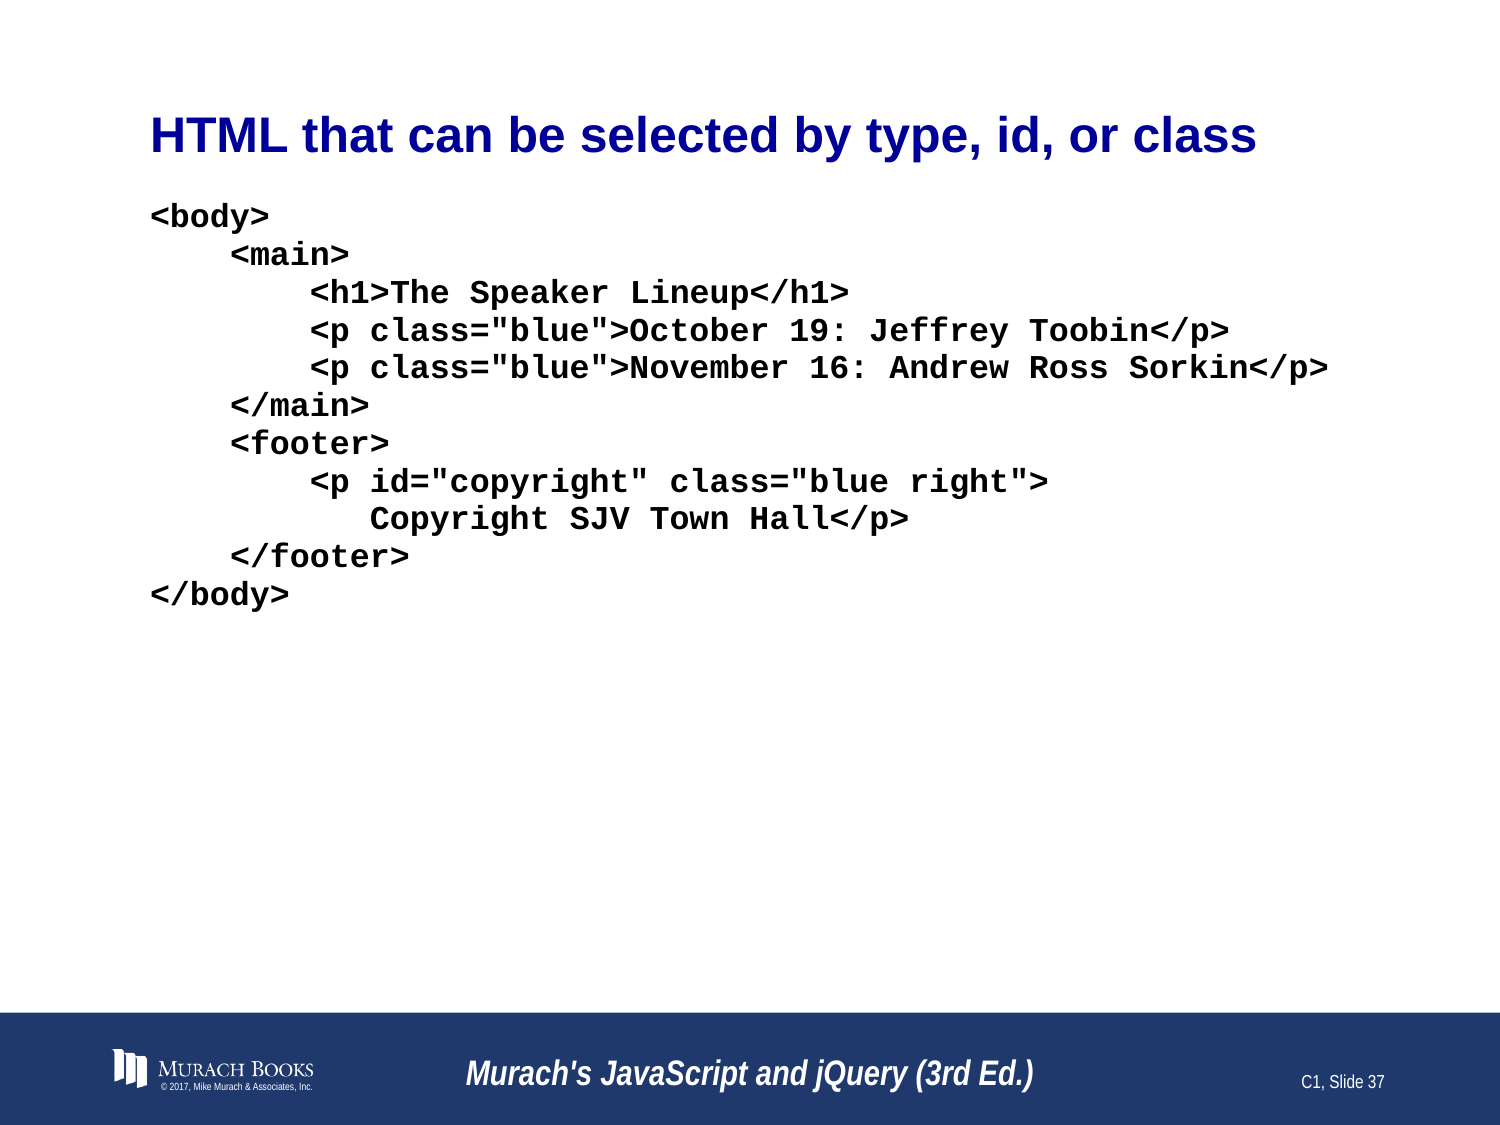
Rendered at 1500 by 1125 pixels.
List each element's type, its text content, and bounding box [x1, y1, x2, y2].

title HTML that can be selected by type, id, or class [150, 102, 1350, 164]
slide_number C1, Slide 37 [1087, 1025, 1400, 1100]
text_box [149, 199, 1350, 616]
slide_number Murach's JavaScript and jQuery (3rd Ed.) [463, 1025, 1050, 1100]
footer © 2017, Mike Murach & Associates, Inc. [12, 1025, 463, 1100]
